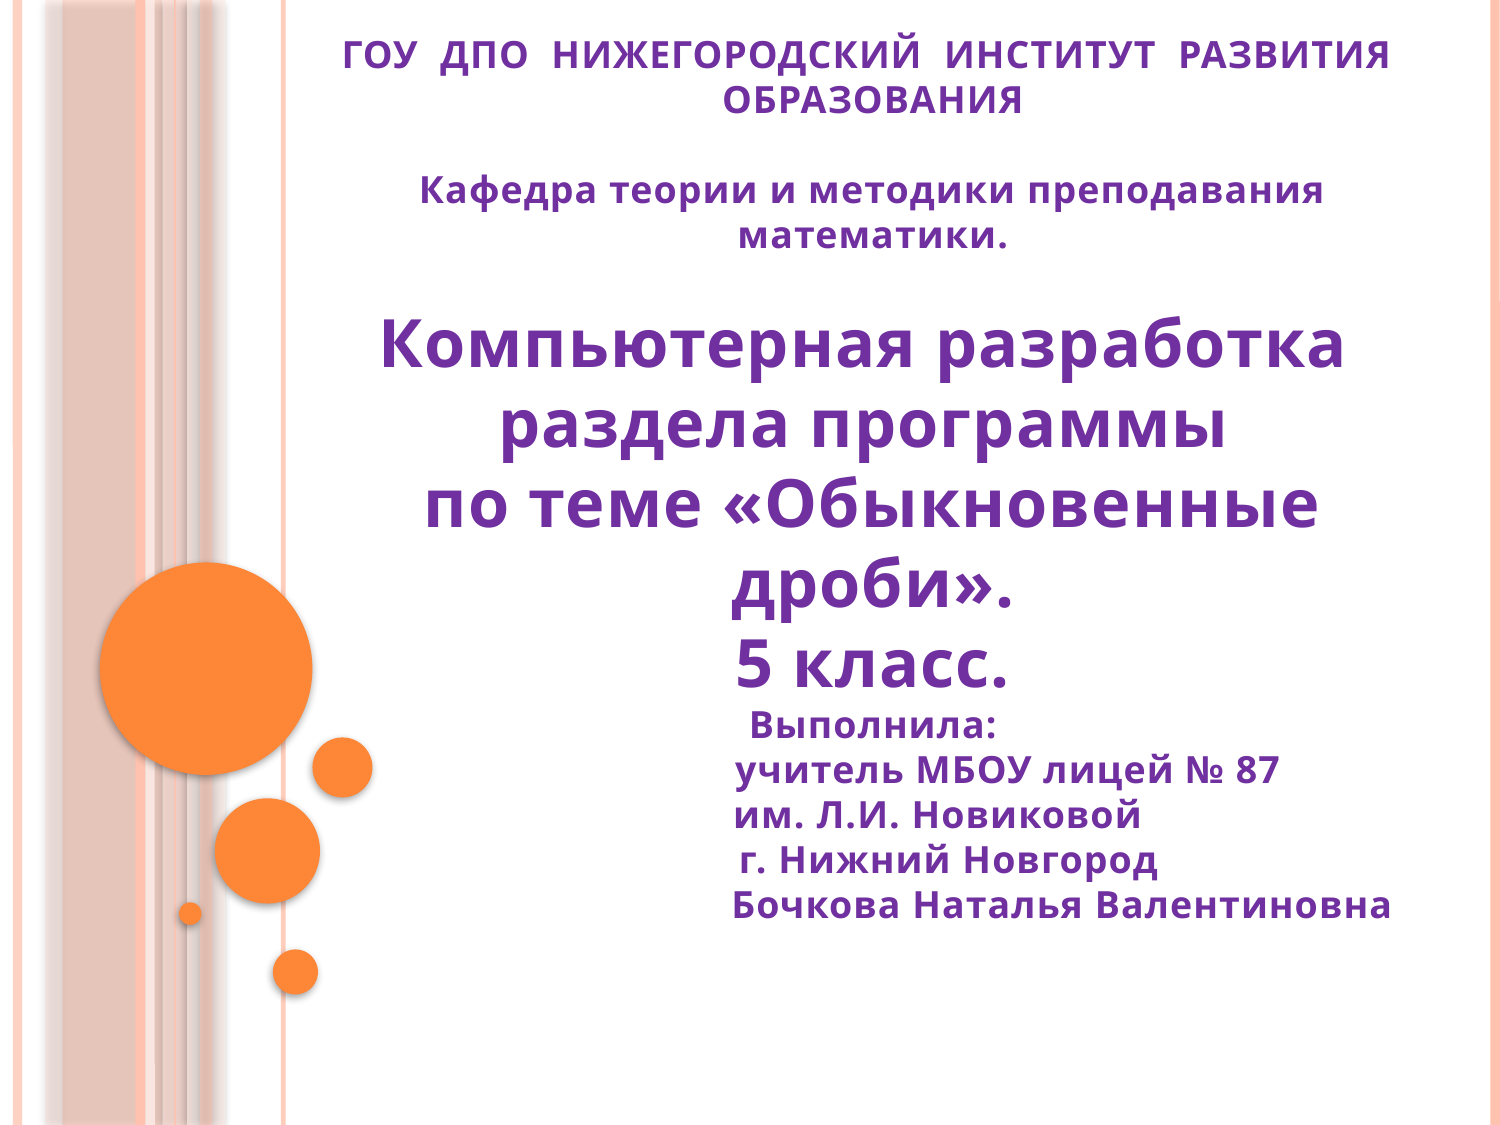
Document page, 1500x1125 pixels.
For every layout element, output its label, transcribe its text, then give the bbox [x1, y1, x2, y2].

text_box ГОУ ДПО НИЖЕГОРОДСКИЙ ИНСТИТУТ РАЗВИТИЯ ОБРАЗОВАНИЯ Кафедра теории и методики преподавания математики. Компьютерная разработка раздела программы по теме «Обыкновенные дроби». 5 класс. Выполнила: учитель МБОУ лицей № 87 им. Л.И. Новиковой г. Нижний Новгород Бочкова Наталья Валентиновна 2012 – 2013 уч.год [281, 23, 1465, 1125]
